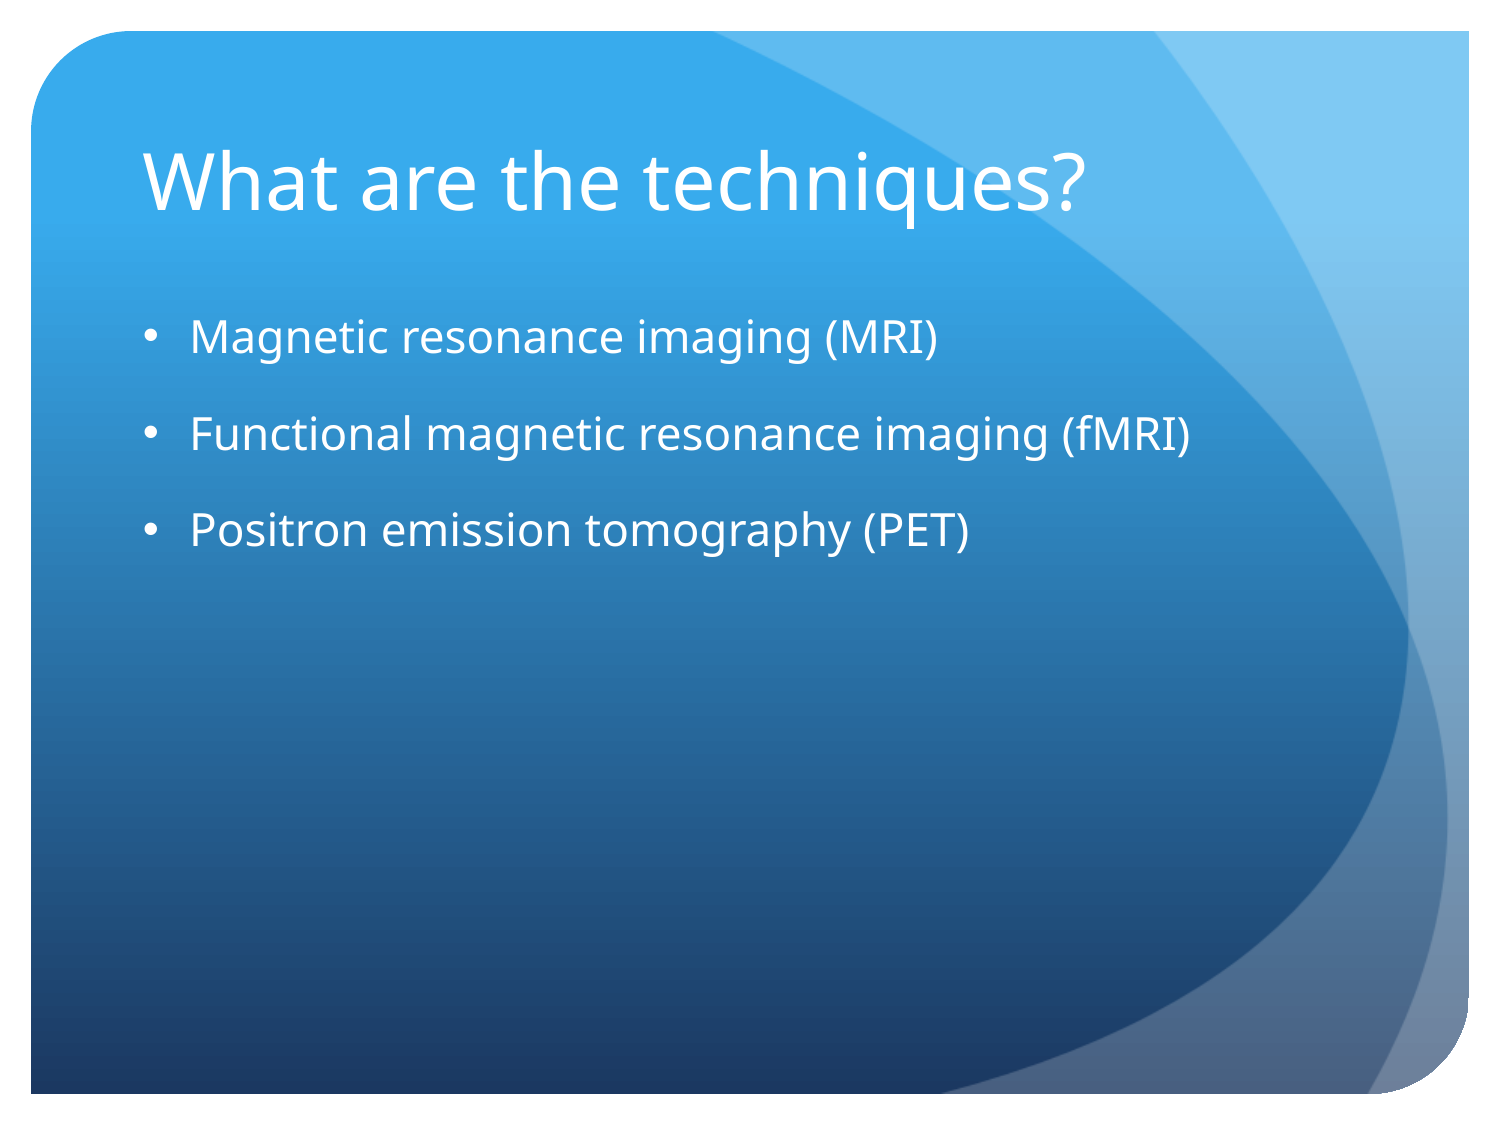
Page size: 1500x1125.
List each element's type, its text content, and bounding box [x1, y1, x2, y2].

list Magnetic resonance imaging (MRI) Functional magnetic resonance imaging (fMRI) Positron emission tomography (PET) [127, 299, 1372, 991]
title What are the techniques? [127, 62, 1372, 234]
picture [24, 30, 1473, 1094]
